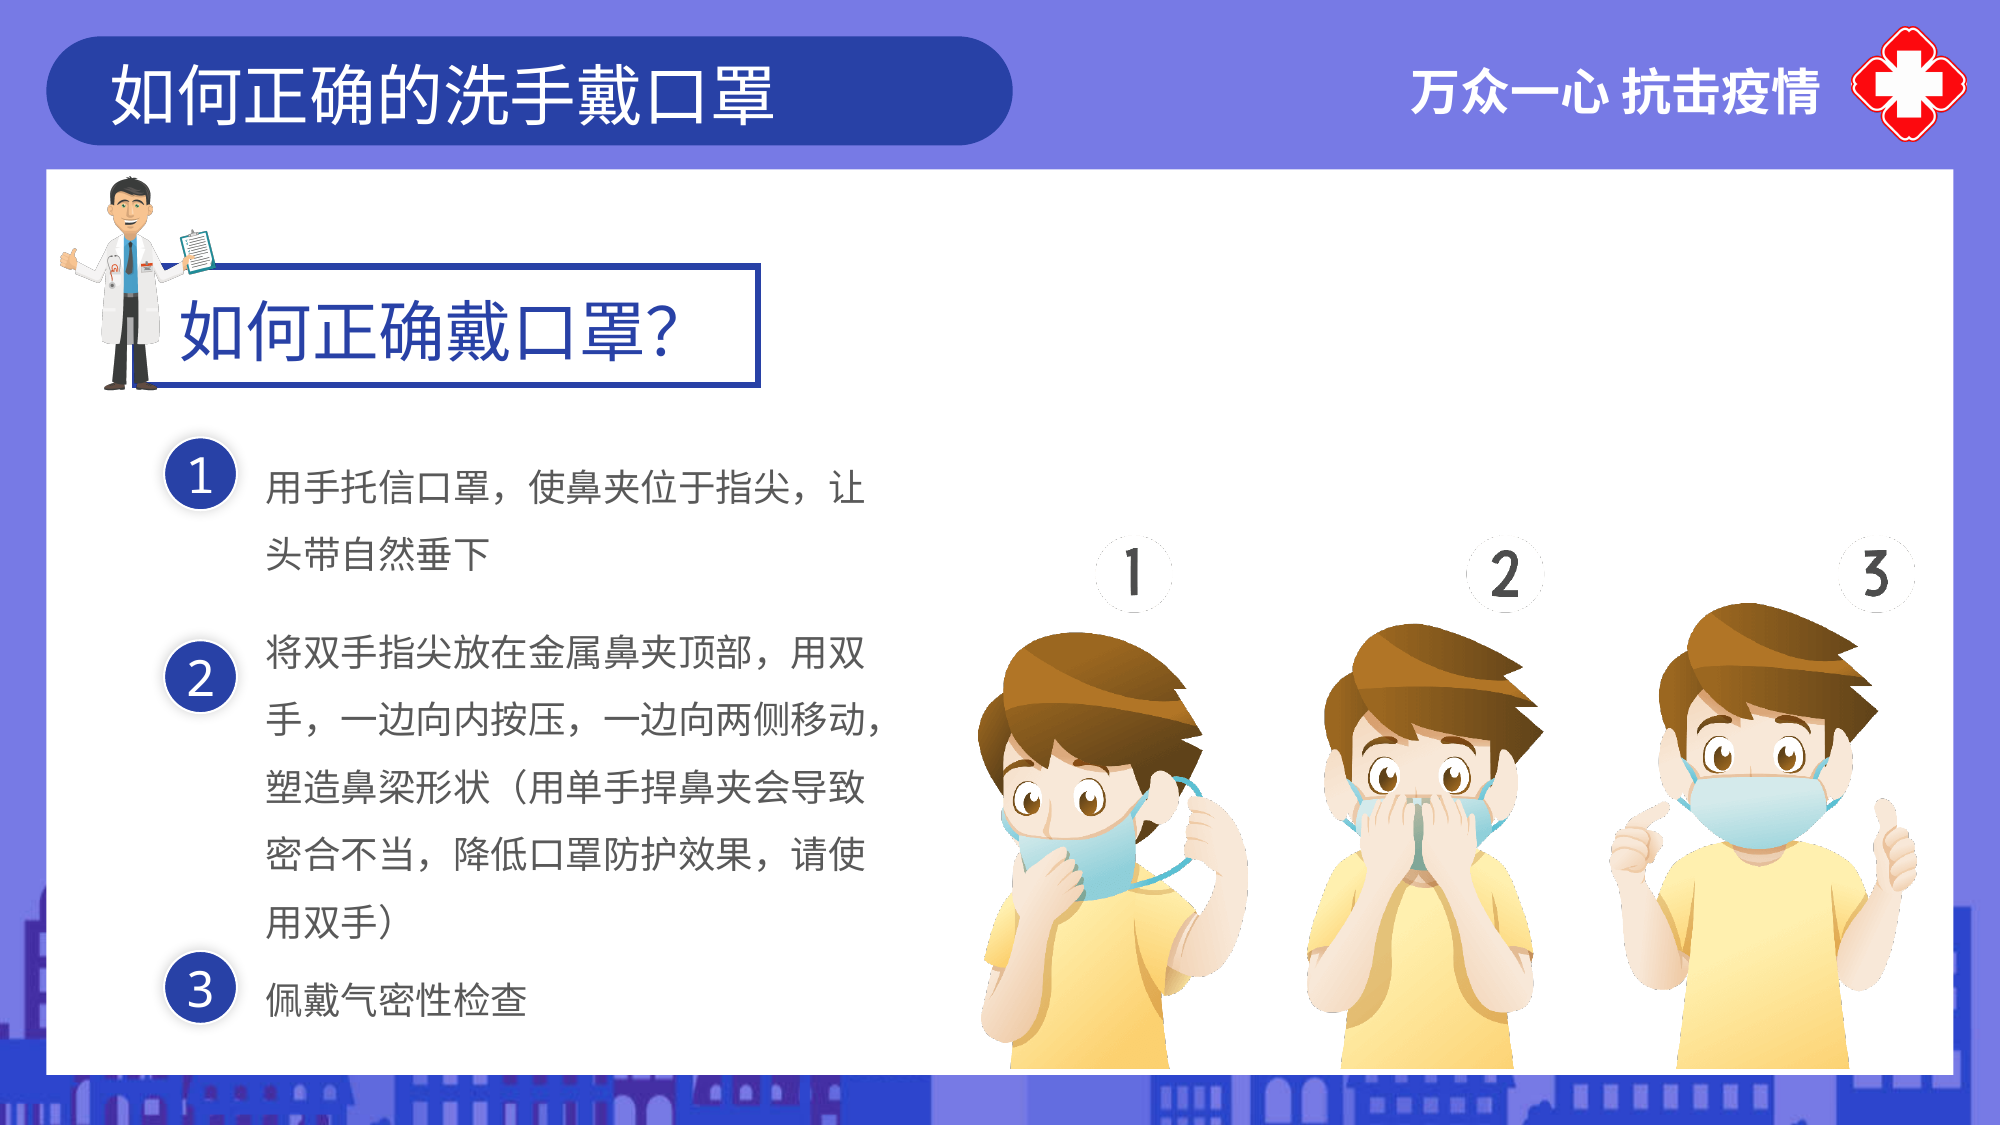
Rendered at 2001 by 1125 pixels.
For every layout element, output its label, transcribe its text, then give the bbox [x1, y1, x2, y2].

text_box 1 [164, 437, 237, 511]
text_box 佩戴气密性检查 [251, 947, 915, 1030]
text_box 3 [164, 950, 237, 1024]
text_box 如何正确戴口罩？ [216, 282, 754, 377]
text_box [216, 265, 759, 386]
picture [0, 0, 2000, 1125]
text_box 将双手指尖放在金属鼻夹顶部，用双手，一边向内按压，一边向两侧移动，塑造鼻梁形状（用单手捍鼻夹会导致密合不当，降低口罩防护效果，请使用双手） [251, 598, 893, 947]
text_box [45, 35, 1014, 147]
text_box 如何正确的洗手戴口罩 [94, 45, 965, 141]
text_box 2 [164, 640, 237, 714]
text_box 用手托信口罩，使鼻夹位于指尖，让头带自然垂下 [251, 433, 915, 584]
